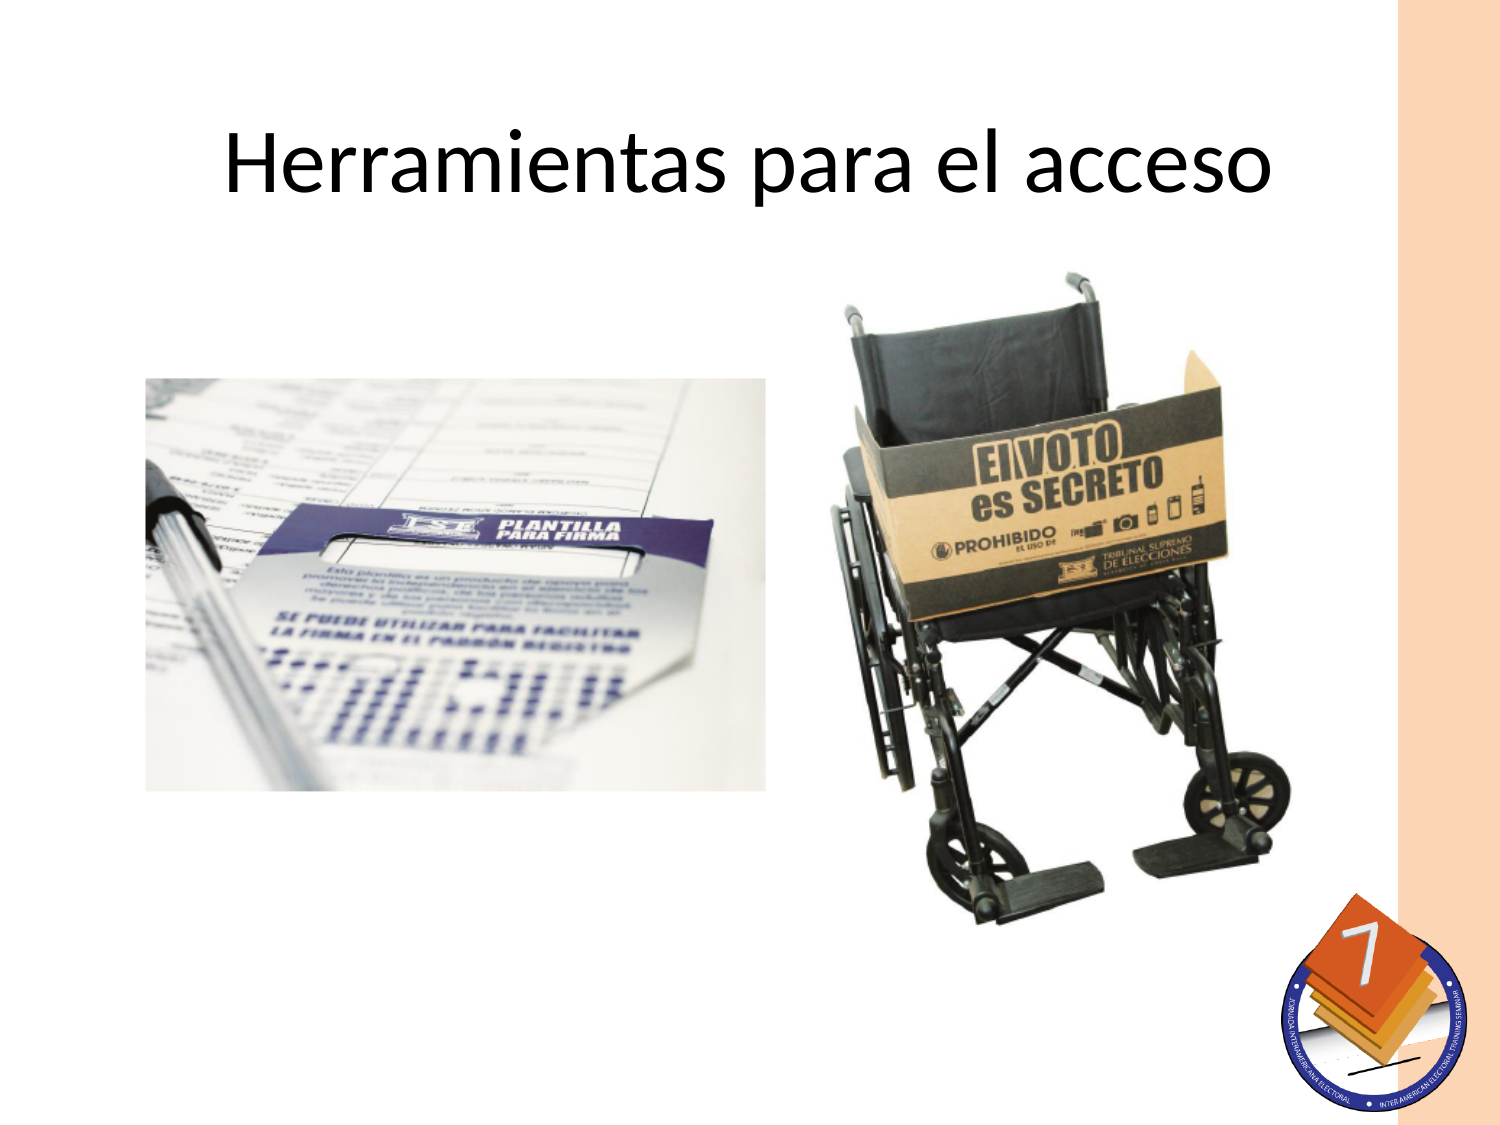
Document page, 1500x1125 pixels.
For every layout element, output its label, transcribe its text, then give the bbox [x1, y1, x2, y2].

text_box Herramientas para el acceso [74, 62, 1398, 250]
text_box [1398, 0, 1500, 1125]
picture [119, 258, 1471, 1112]
